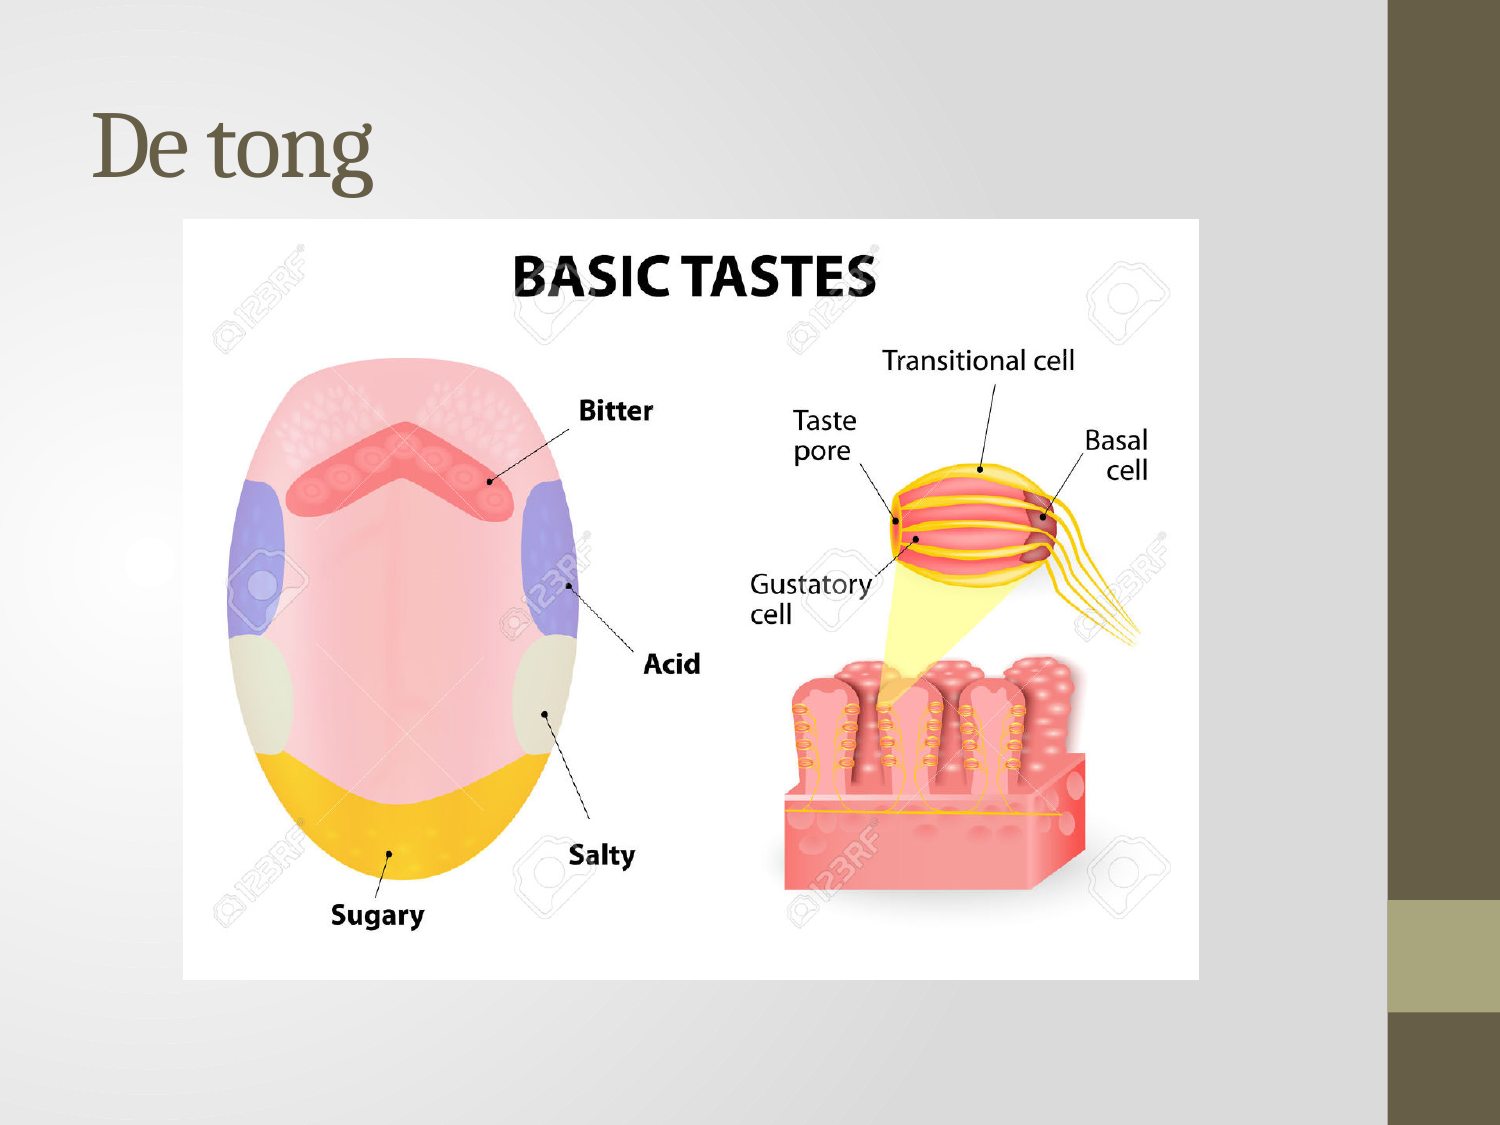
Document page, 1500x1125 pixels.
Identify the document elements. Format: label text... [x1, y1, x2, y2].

title De tong [75, 45, 1325, 233]
picture [182, 219, 1200, 981]
